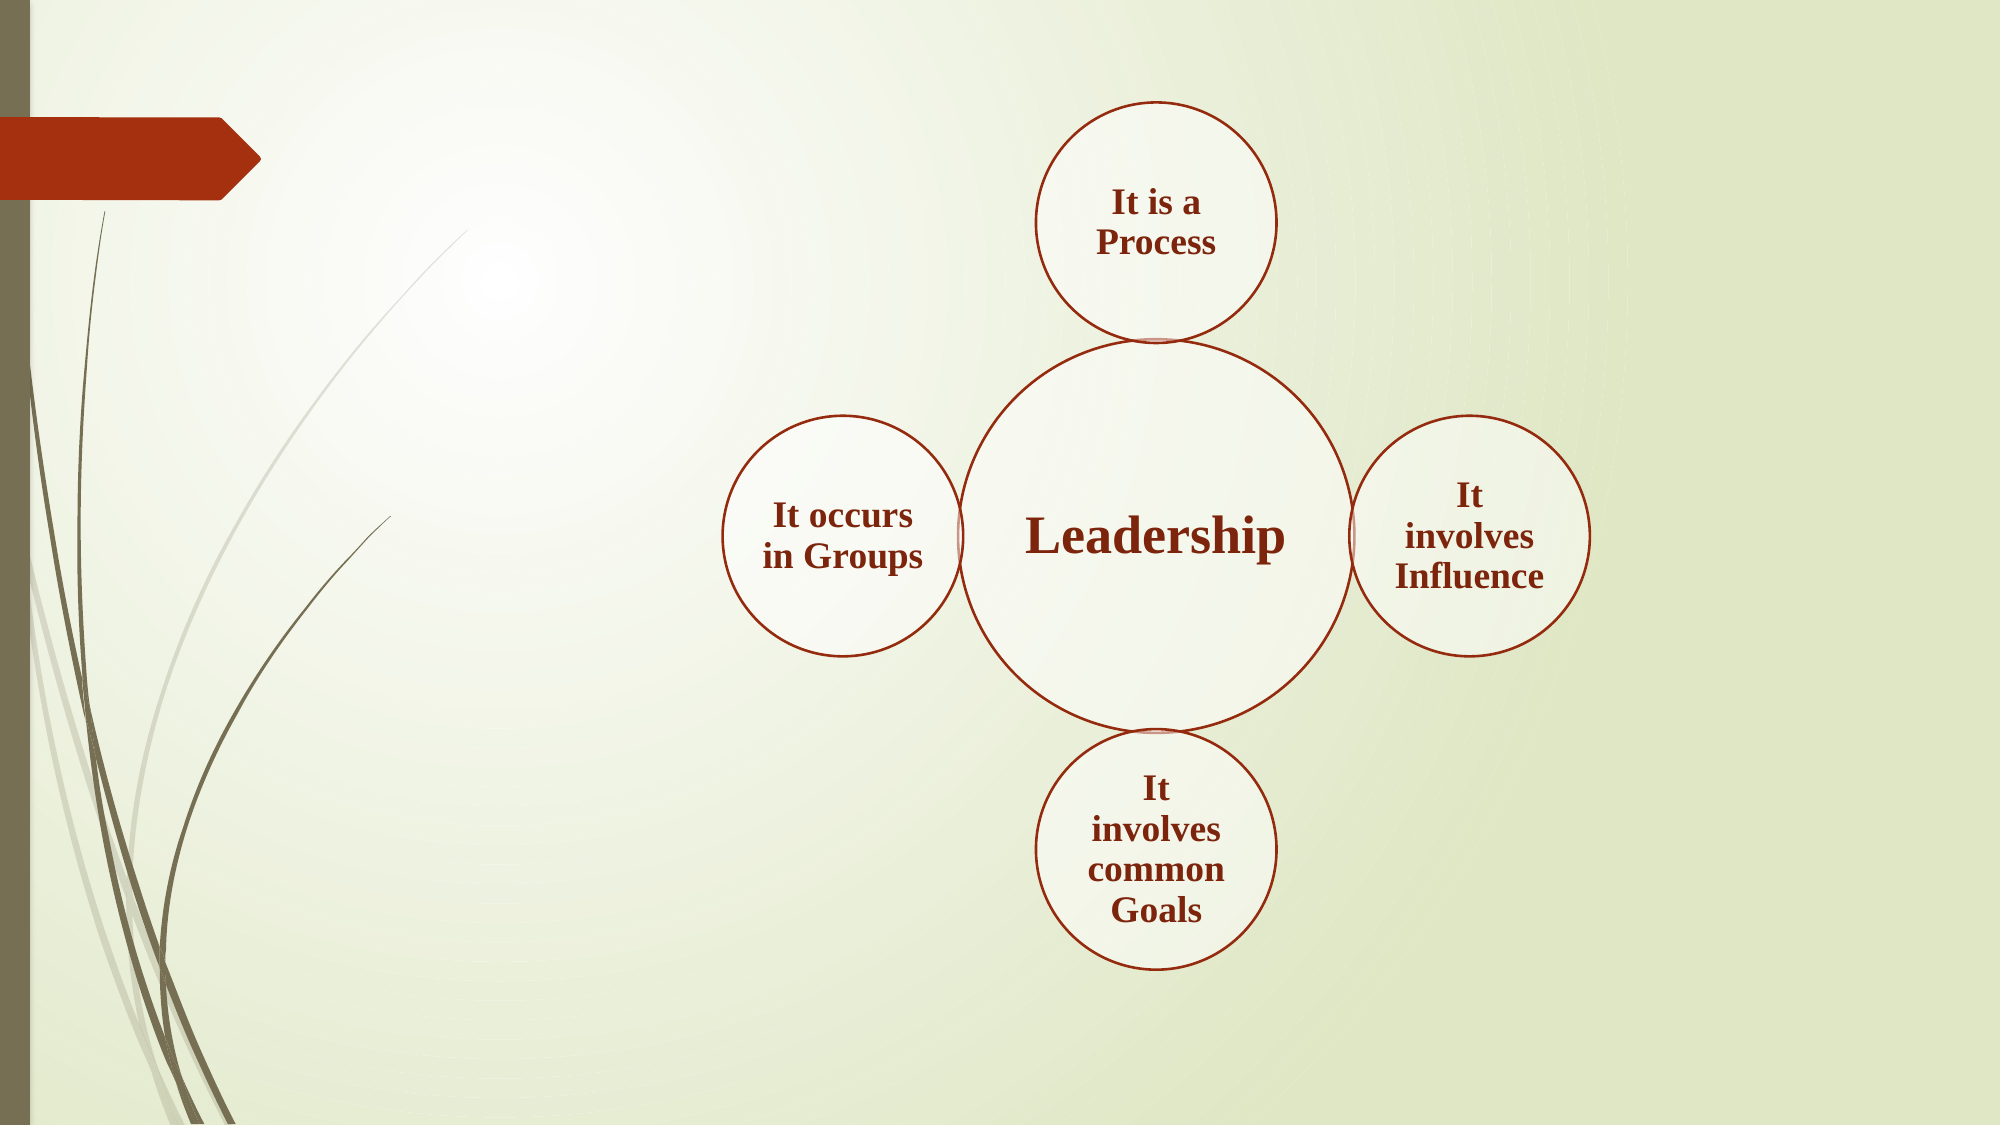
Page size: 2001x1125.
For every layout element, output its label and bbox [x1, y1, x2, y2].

list [425, 102, 1888, 970]
